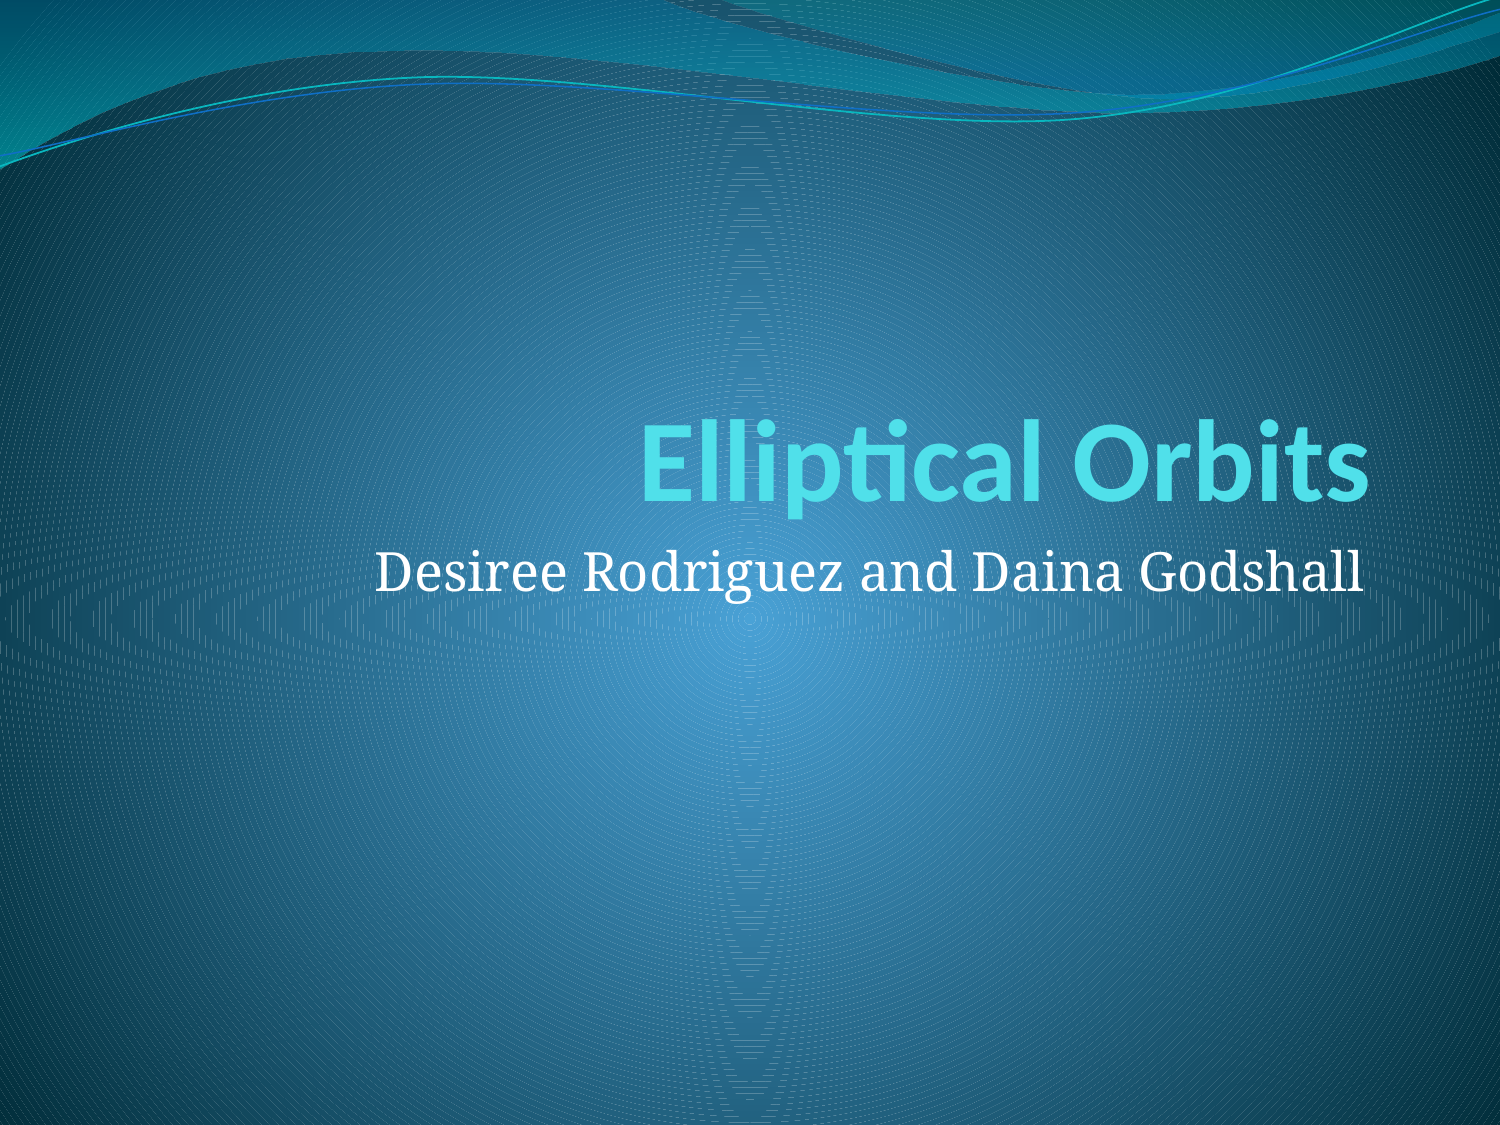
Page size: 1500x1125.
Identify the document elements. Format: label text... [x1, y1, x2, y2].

title Elliptical Orbits [87, 224, 1376, 525]
subtitle Desiree Rodriguez and Daina Godshall [87, 529, 1376, 818]
